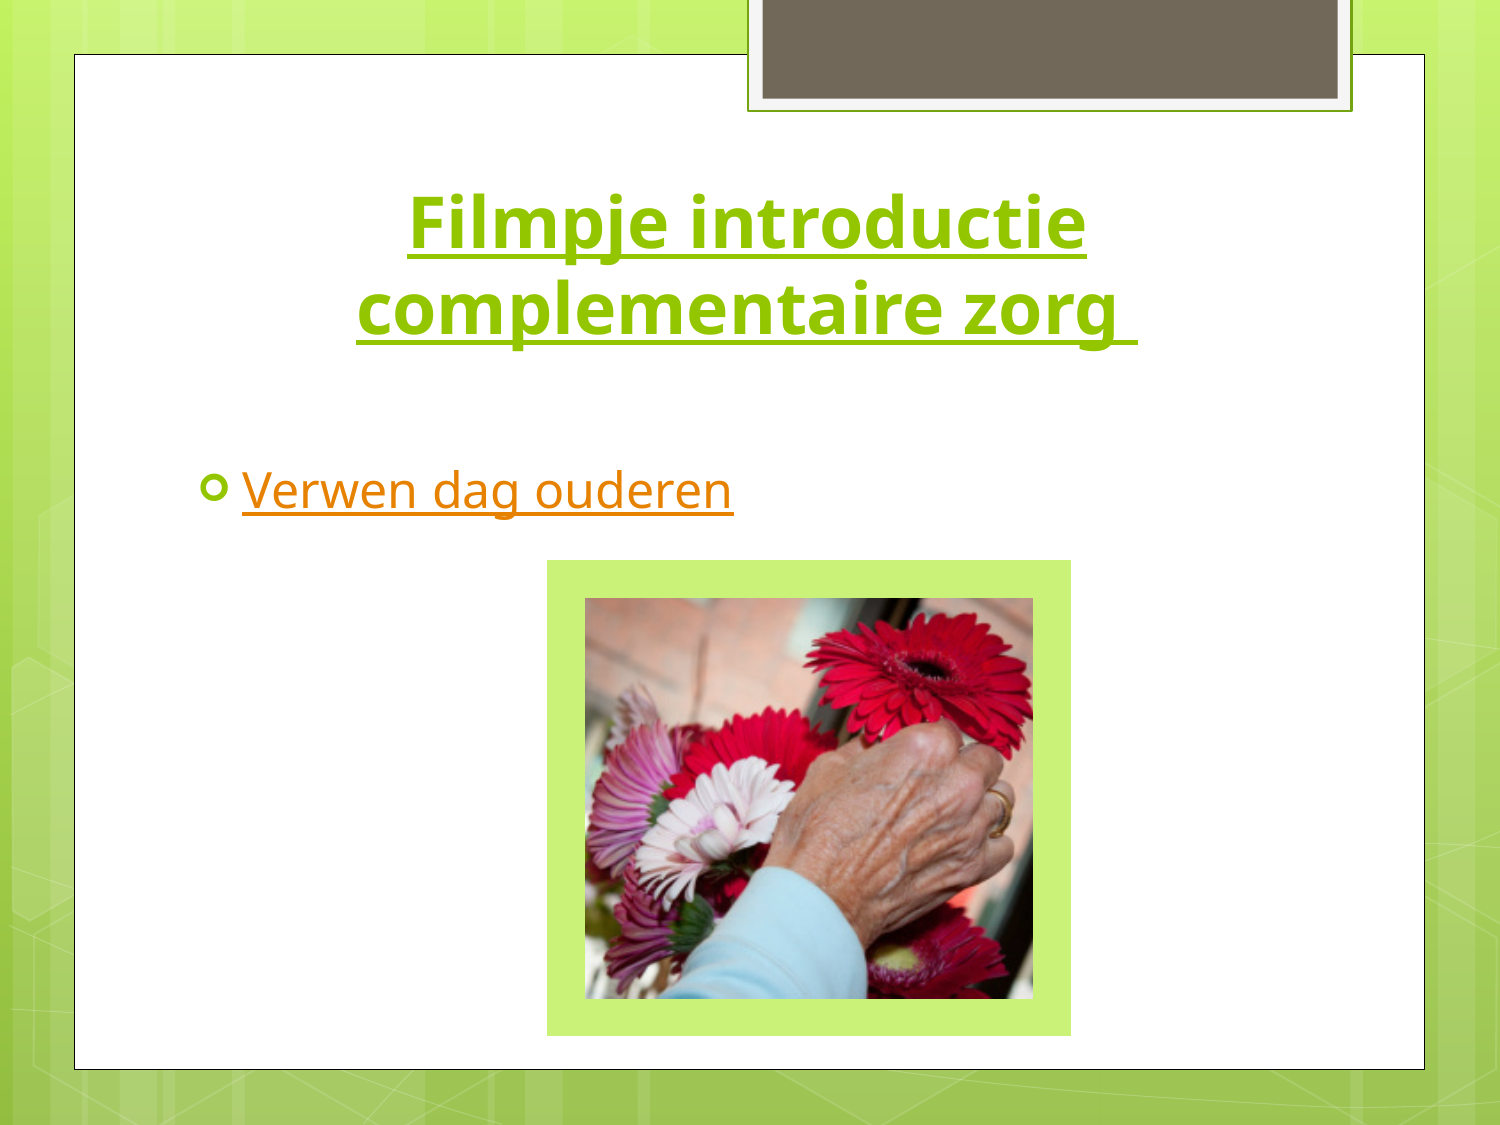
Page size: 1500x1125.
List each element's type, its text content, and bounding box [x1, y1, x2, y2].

list Verwen dag ouderen [171, 381, 1283, 957]
title Filmpje introductie complementaire zorg [171, 168, 1324, 357]
picture [584, 597, 1034, 1000]
